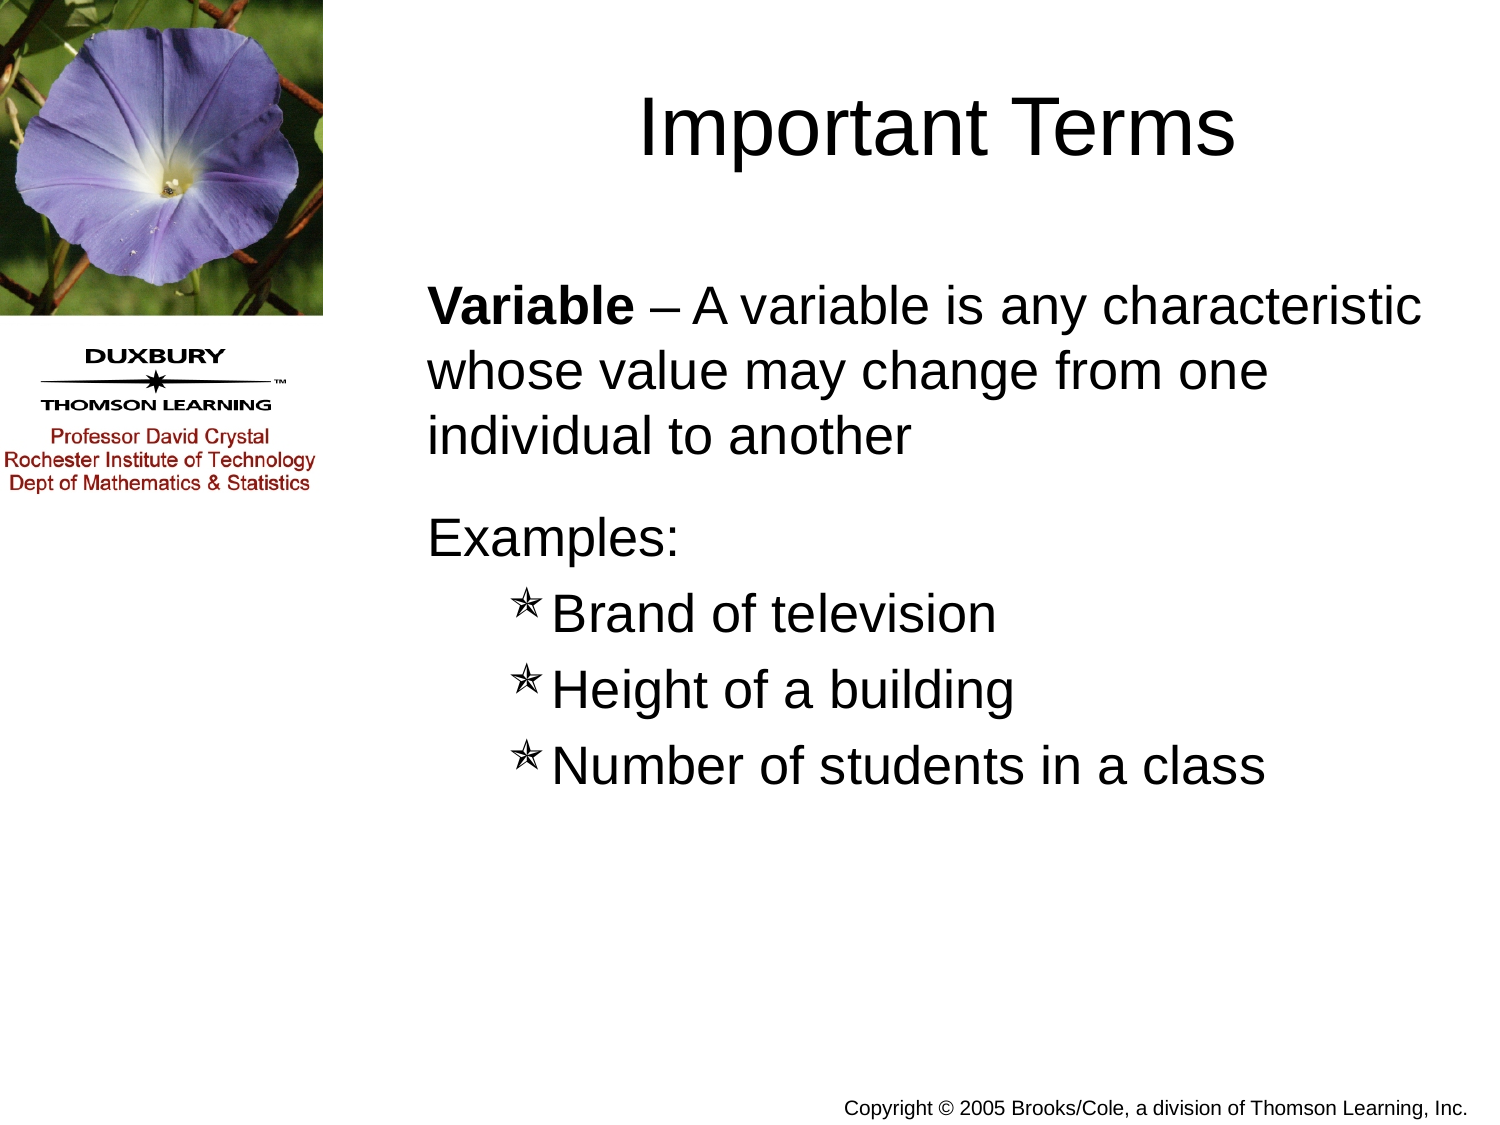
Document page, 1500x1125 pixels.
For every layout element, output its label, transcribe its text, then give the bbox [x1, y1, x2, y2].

list Variable – A variable is any characteristic whose value may change from one individual to another Examples: Brand of television Height of a building Number of students in a class [412, 262, 1451, 993]
picture [0, 0, 323, 499]
title Important Terms [424, 24, 1451, 221]
